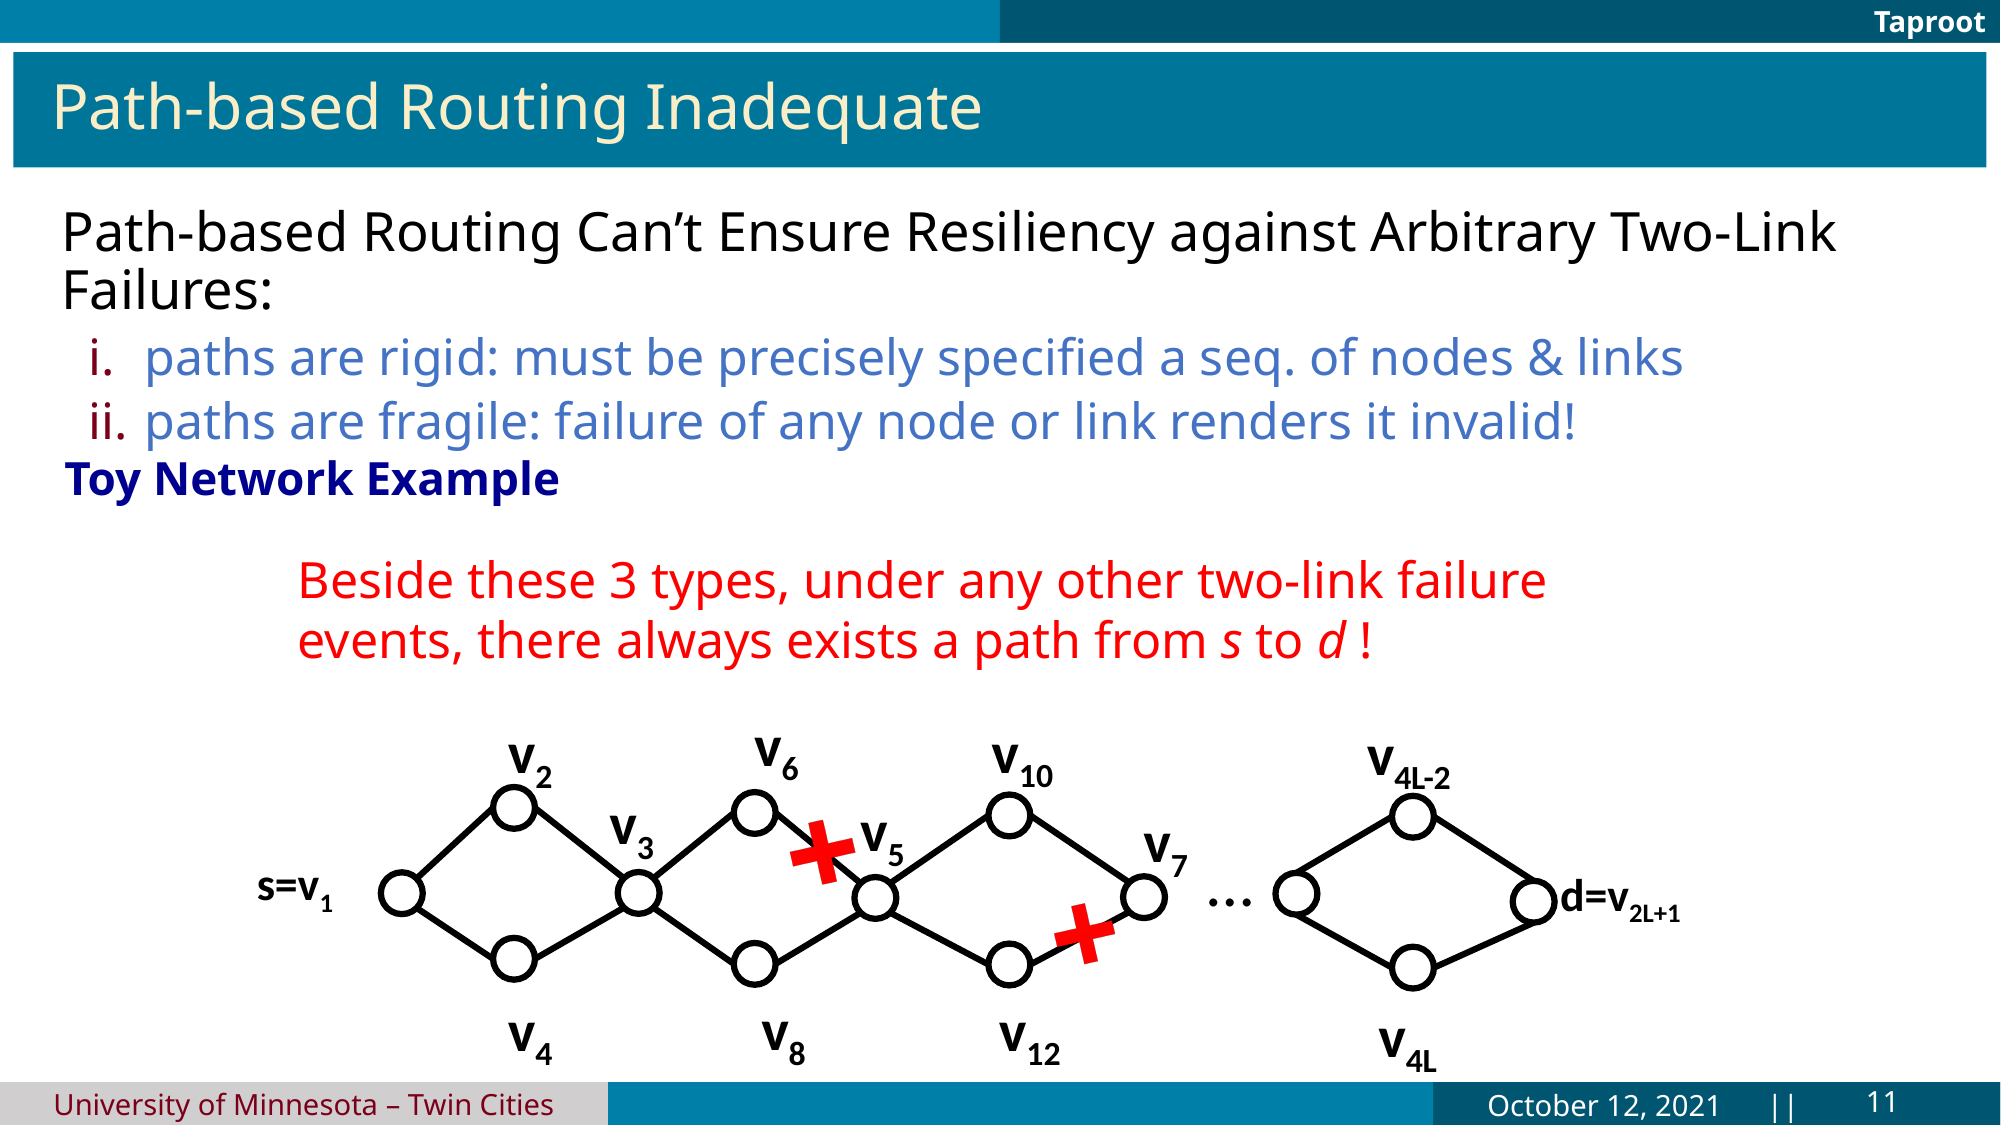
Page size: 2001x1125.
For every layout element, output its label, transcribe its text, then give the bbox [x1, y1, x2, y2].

text_box Beside these 3 types, under any other two-link failure events, there always exists a path from s to d ! [282, 541, 1611, 677]
picture [792, 821, 854, 883]
title Path-based Routing Inadequate [13, 52, 1987, 168]
text_box Path-based Routing Can’t Ensure Resiliency against Arbitrary Two-Link Failures: paths are rigid: must be precisely specified a seq. of nodes & links paths are fragile: failure of any node or link renders it invalid! [46, 197, 1941, 996]
text_box Toy Network Example [49, 441, 576, 512]
picture [1055, 904, 1113, 962]
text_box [242, 700, 1733, 1078]
